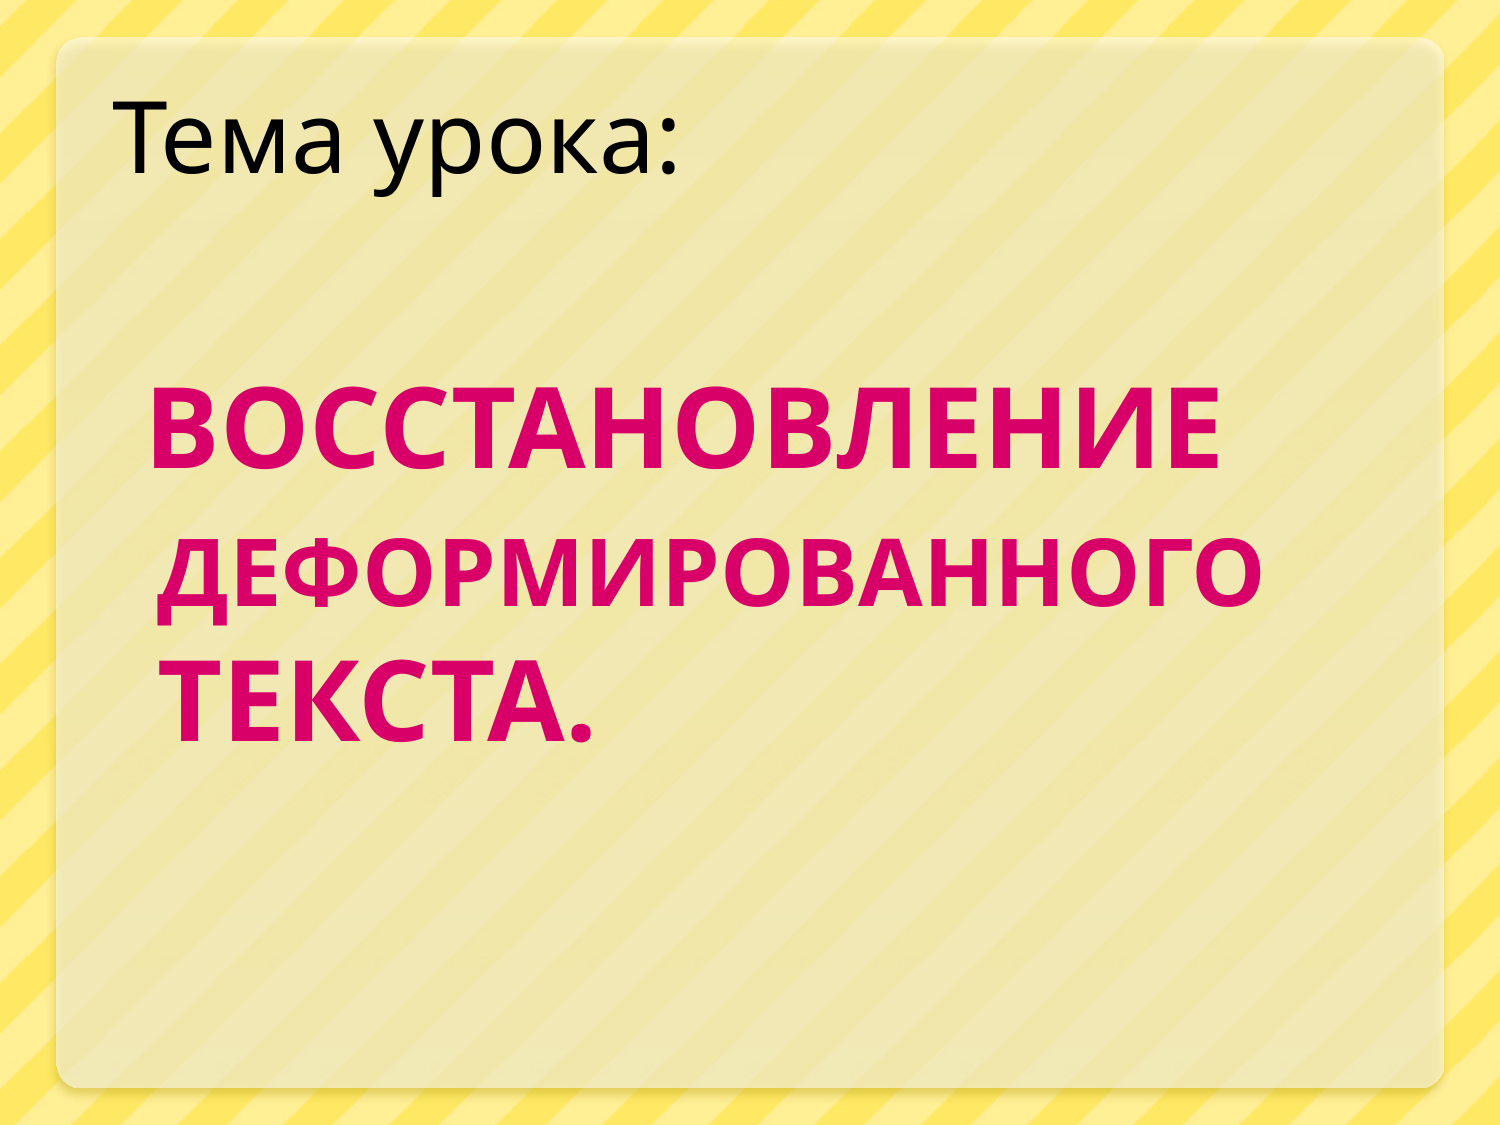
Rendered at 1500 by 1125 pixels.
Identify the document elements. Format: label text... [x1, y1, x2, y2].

list Тема урока: Восстановление деформированного текста. [75, 66, 1425, 1059]
